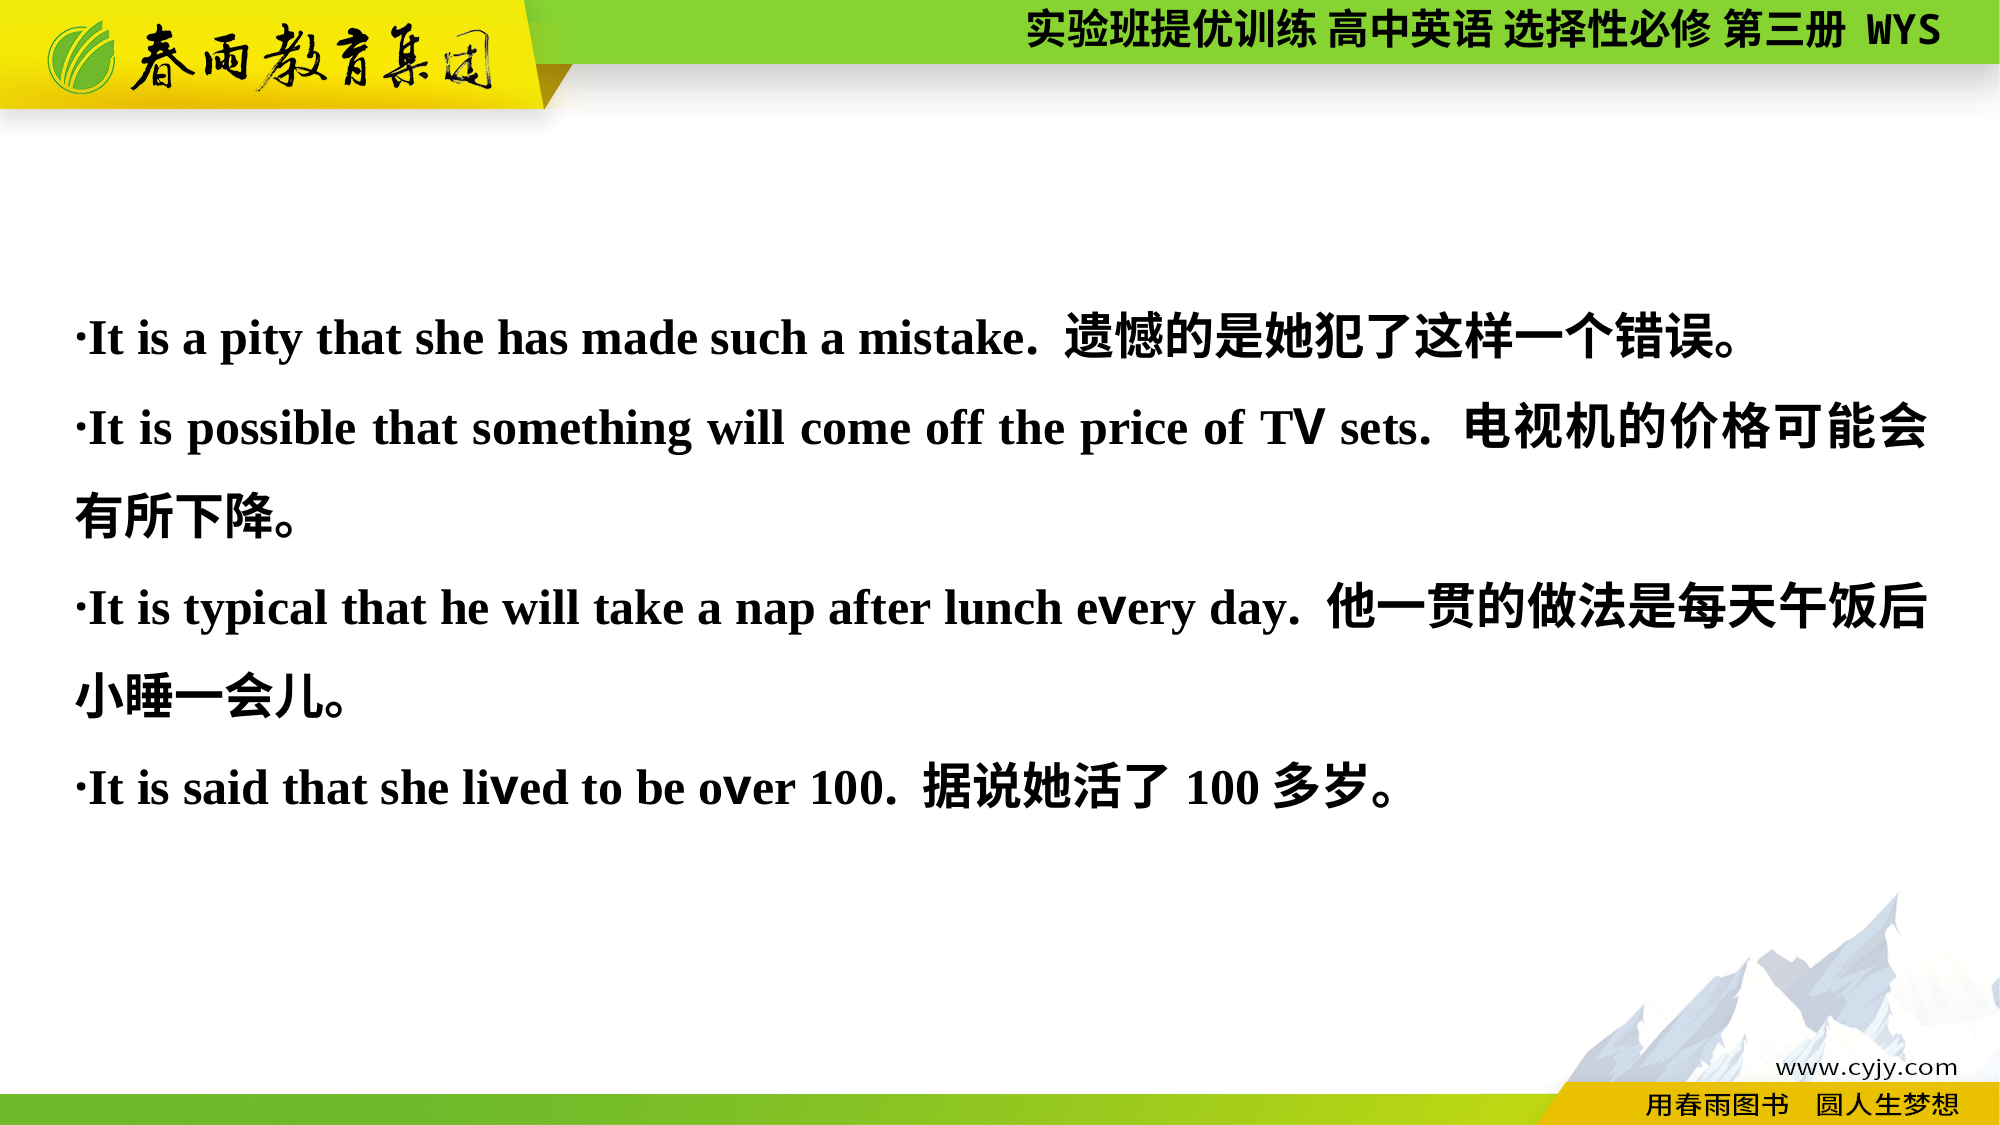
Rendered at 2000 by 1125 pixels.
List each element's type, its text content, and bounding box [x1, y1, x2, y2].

picture [0, 0, 2000, 1125]
list ·It is a pity that she has made such a mistake. 遗憾的是她犯了这样一个错误。 ·It is possible that something will come off the price of TV sets. 电视机的价格可能会有所下降。 ·It is typical that he will take a nap after lunch every day. 他一贯的做法是每天午饭后小睡一会儿。 ·It is said that she lived to be over 100. 据说她活了100多岁。 [59, 267, 1944, 828]
